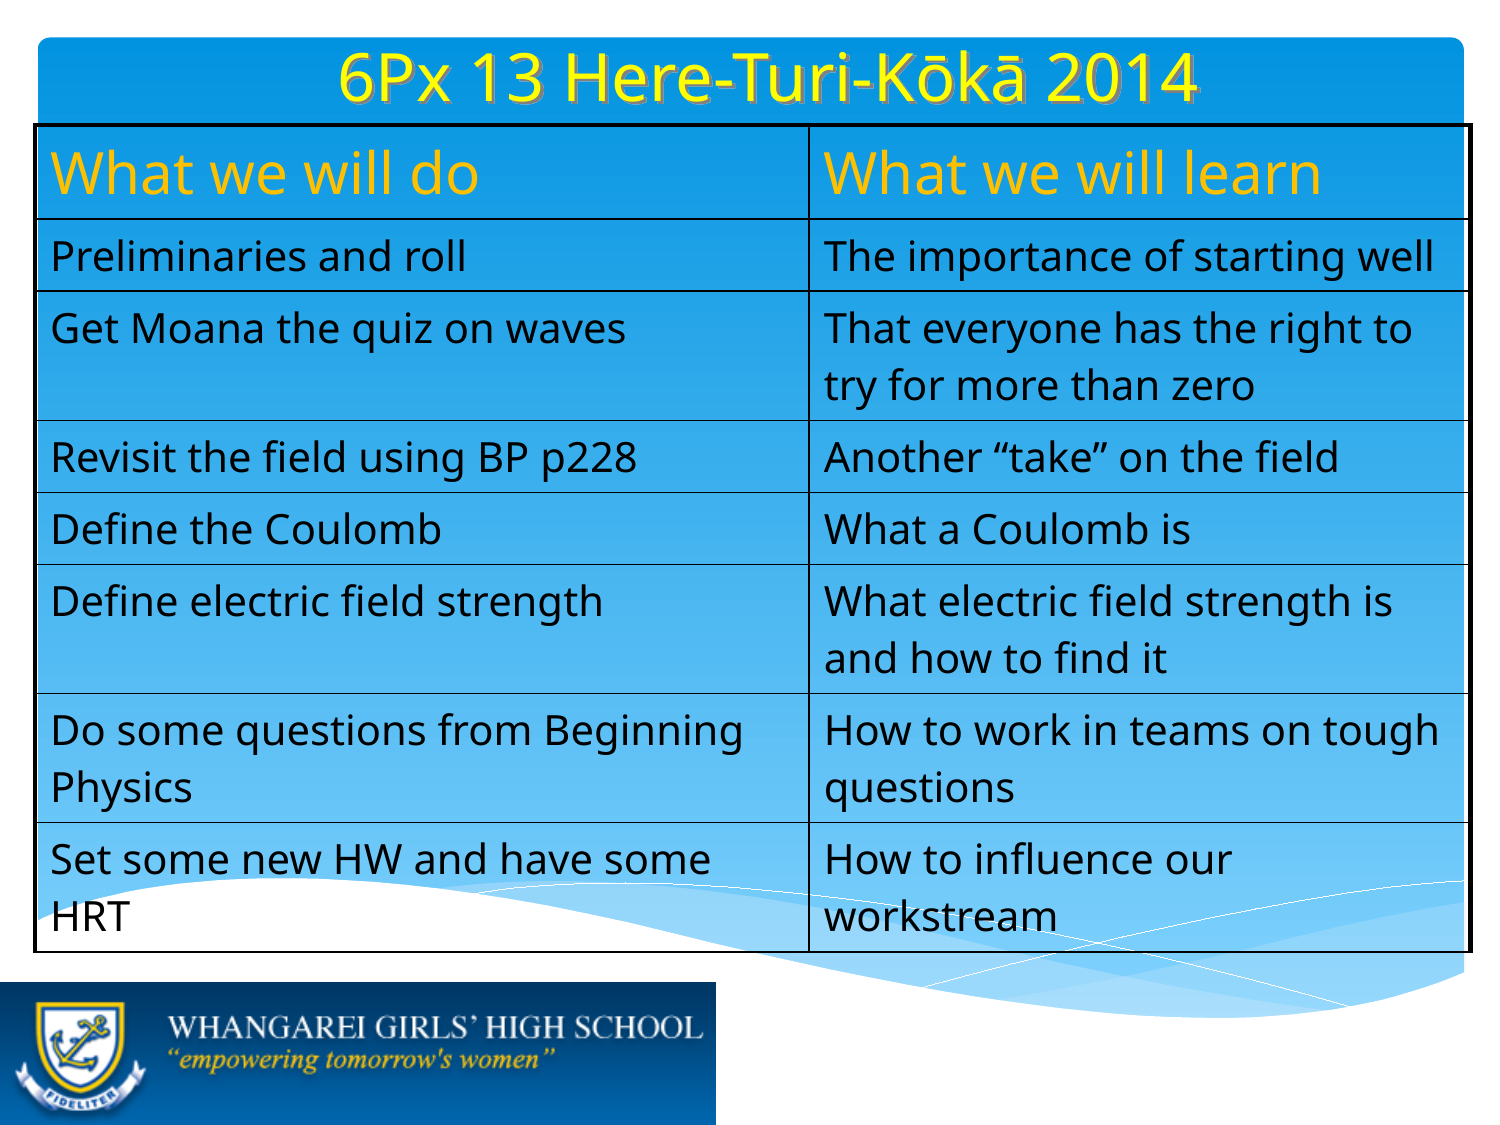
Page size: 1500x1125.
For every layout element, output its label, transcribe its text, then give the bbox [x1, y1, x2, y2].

table_cell Define the Coulomb [37, 493, 808, 564]
text_box 6Px 13 Here-Turi-Kōkā 2014 [162, 24, 1375, 123]
table_cell How to work in teams on tough questions [810, 694, 1468, 822]
table_cell Define electric field strength [37, 565, 808, 693]
table_cell That everyone has the right to try for more than zero [810, 292, 1468, 420]
table_cell Another “take” on the field [810, 421, 1468, 492]
table_cell What a Coulomb is [810, 493, 1468, 564]
table_cell What electric field strength is and how to find it [810, 565, 1468, 693]
table_cell How to influence our workstream [810, 823, 1468, 951]
table_cell The importance of starting well [810, 220, 1468, 290]
table_header What we will learn [810, 127, 1468, 218]
table_cell Revisit the field using BP p228 [37, 421, 808, 492]
picture [0, 982, 716, 1125]
table_cell Preliminaries and roll [37, 220, 808, 290]
table_cell Do some questions from Beginning Physics [37, 694, 808, 822]
table_cell Get Moana the quiz on waves [37, 292, 808, 420]
table_header What we will do [37, 127, 808, 218]
table_cell Set some new HW and have some HRT [37, 823, 808, 951]
